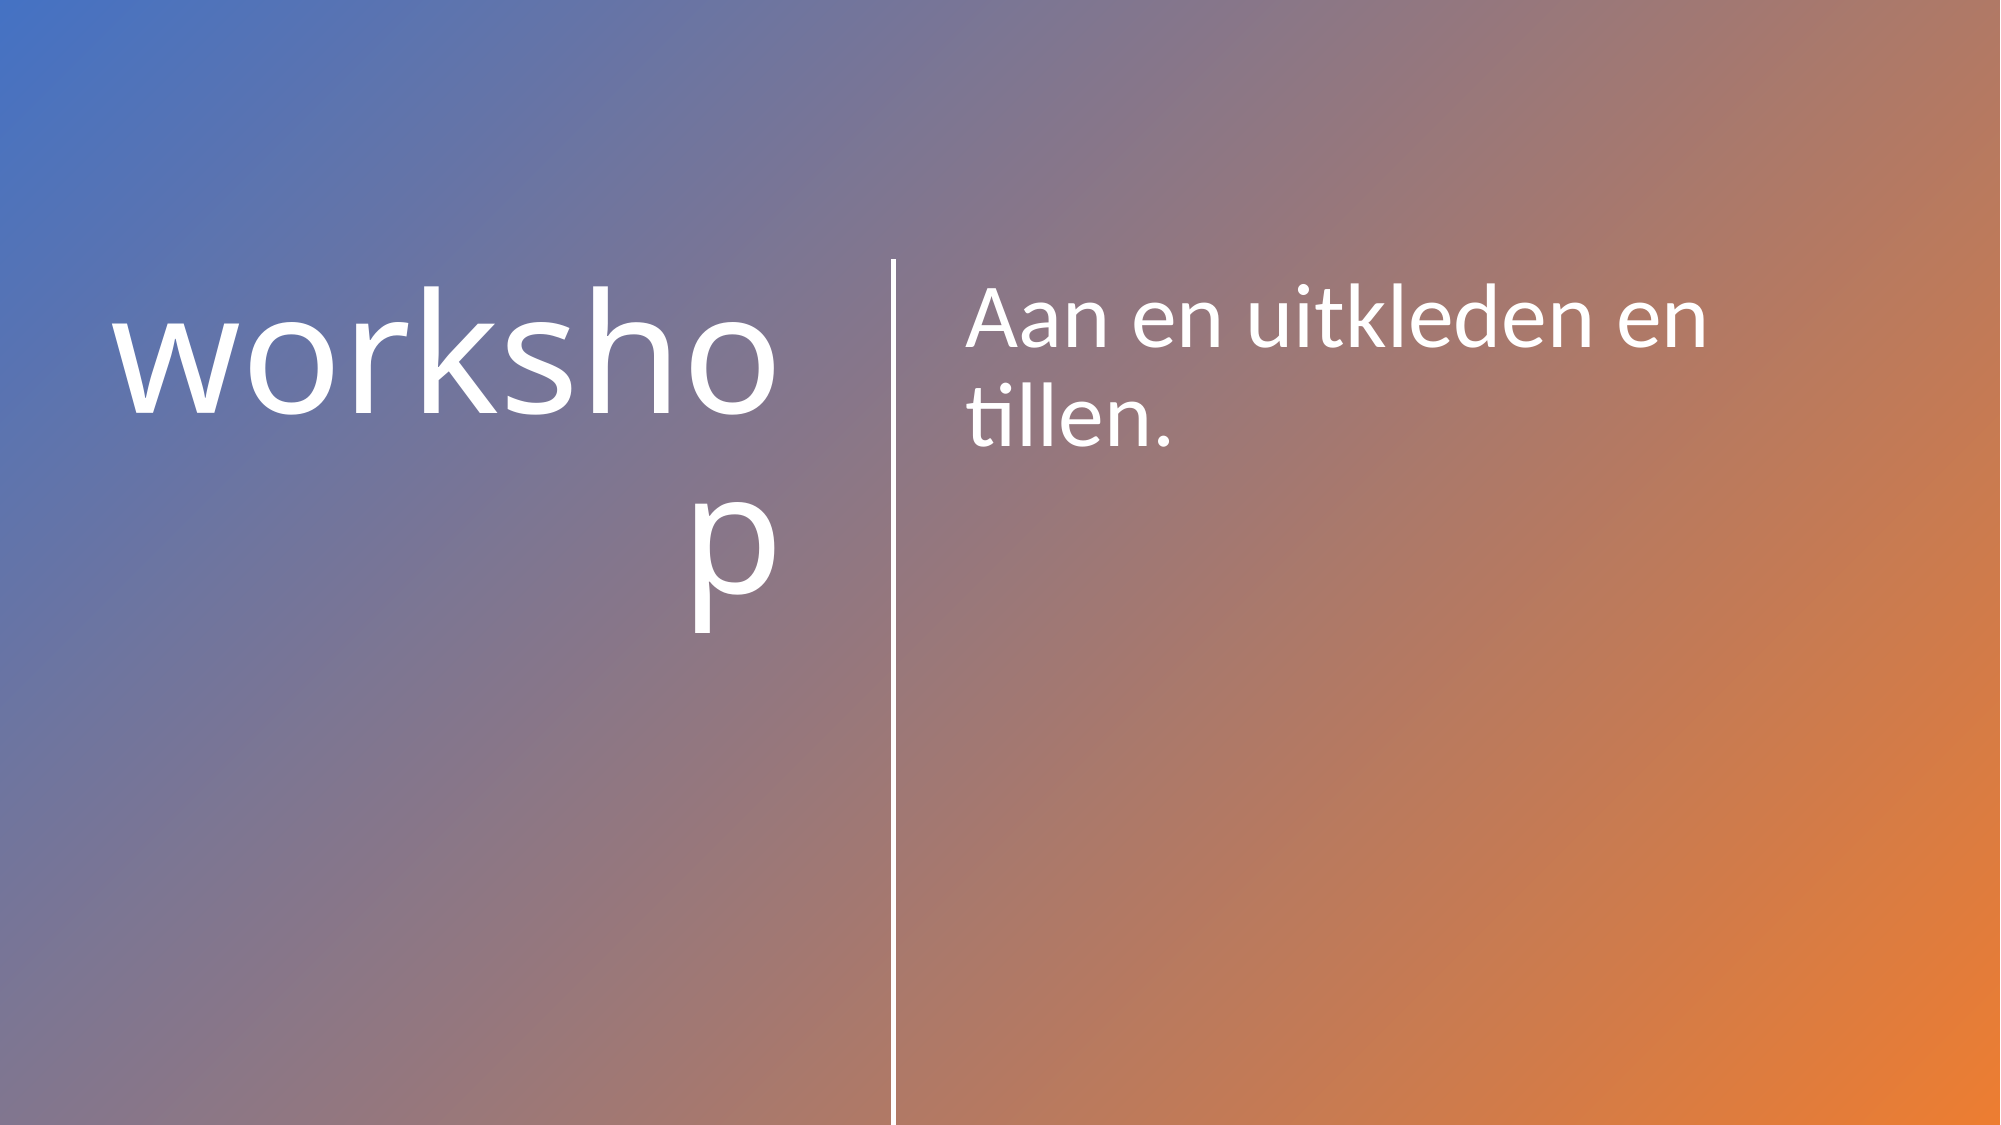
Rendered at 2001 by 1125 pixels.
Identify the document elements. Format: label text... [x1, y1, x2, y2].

text_box [0, 0, 2000, 1125]
title workshop [39, 262, 799, 1103]
subtitle Aan en uitkleden en tillen. [950, 260, 1881, 1097]
